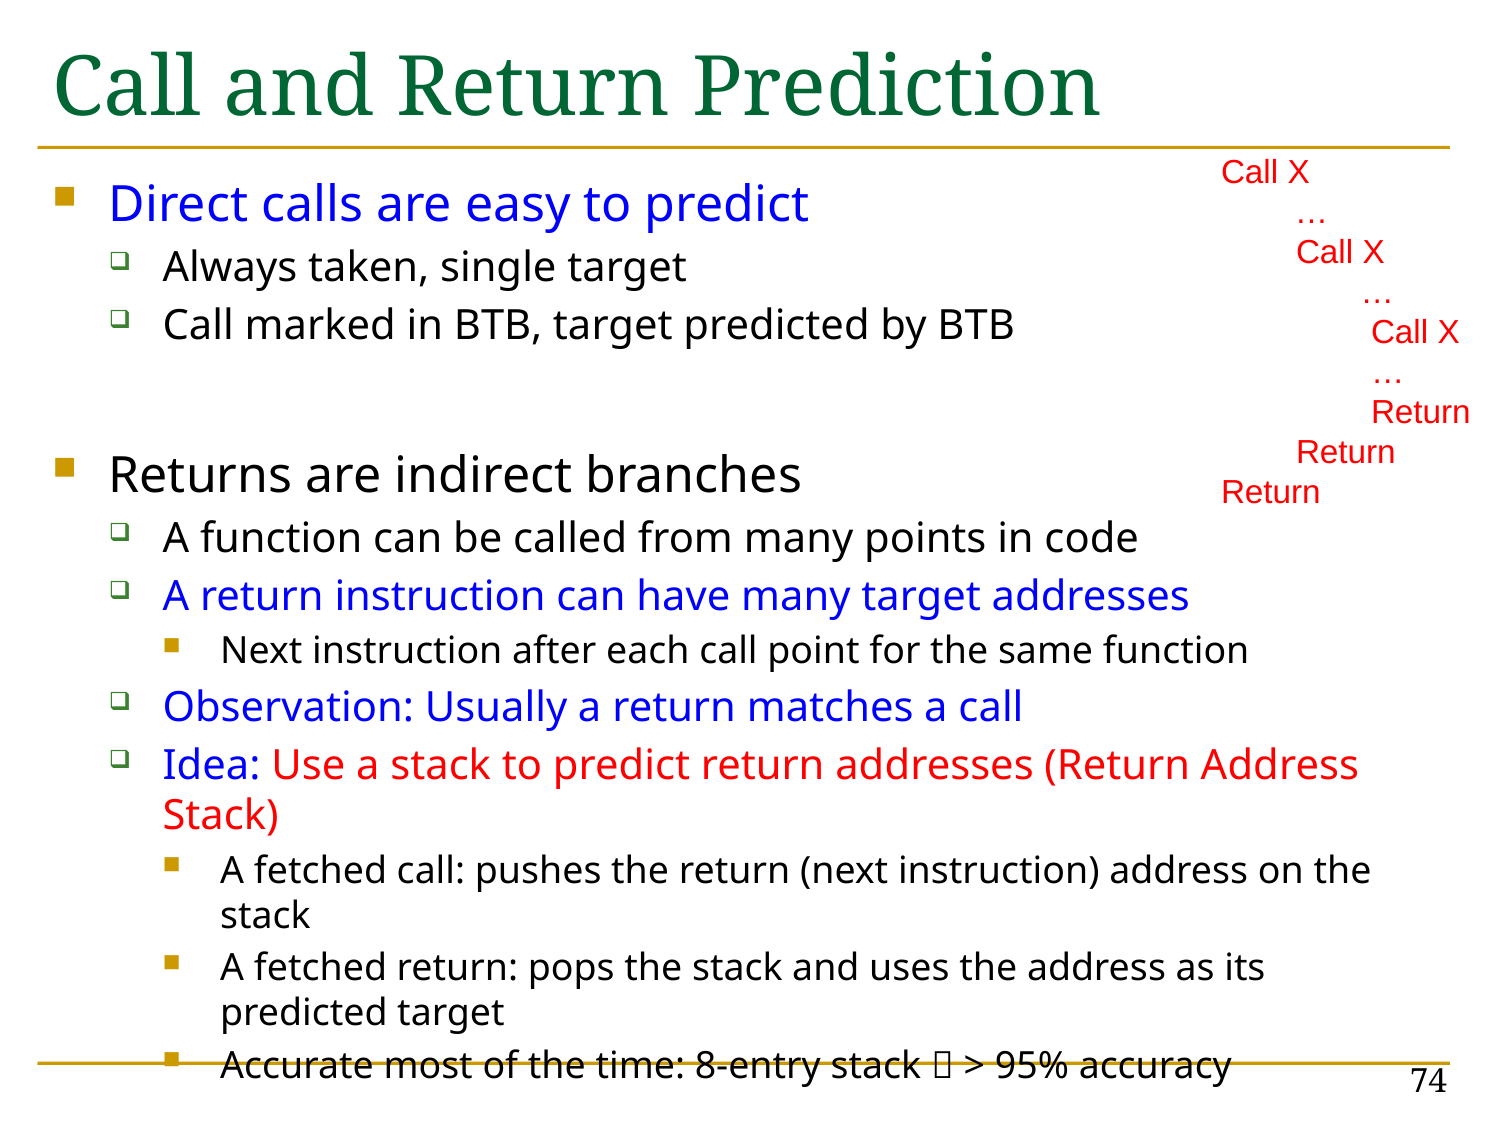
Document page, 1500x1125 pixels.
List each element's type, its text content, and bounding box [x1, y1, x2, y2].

text_box Call X … Call X … Call X … Return Return Return [1206, 143, 1486, 563]
title Call and Return Prediction [37, 24, 1450, 163]
slide_number 74 [1111, 1036, 1462, 1112]
list Direct calls are easy to predict Always taken, single target Call marked in BTB, target predicted by BTB Returns are indirect branches A function can be called from many points in code A return instruction can have many target addresses Next instruction after each call point for the same function Observation: Usually a return matches a call Idea: Use a stack to predict return addresses (Return Address Stack) A fetched call: pushes the return (next instruction) address on the stack A fetched return: pops the stack and uses the address as its predicted target Accurate most of the time: 8-entry stack  > 95% accuracy [37, 163, 1450, 1016]
